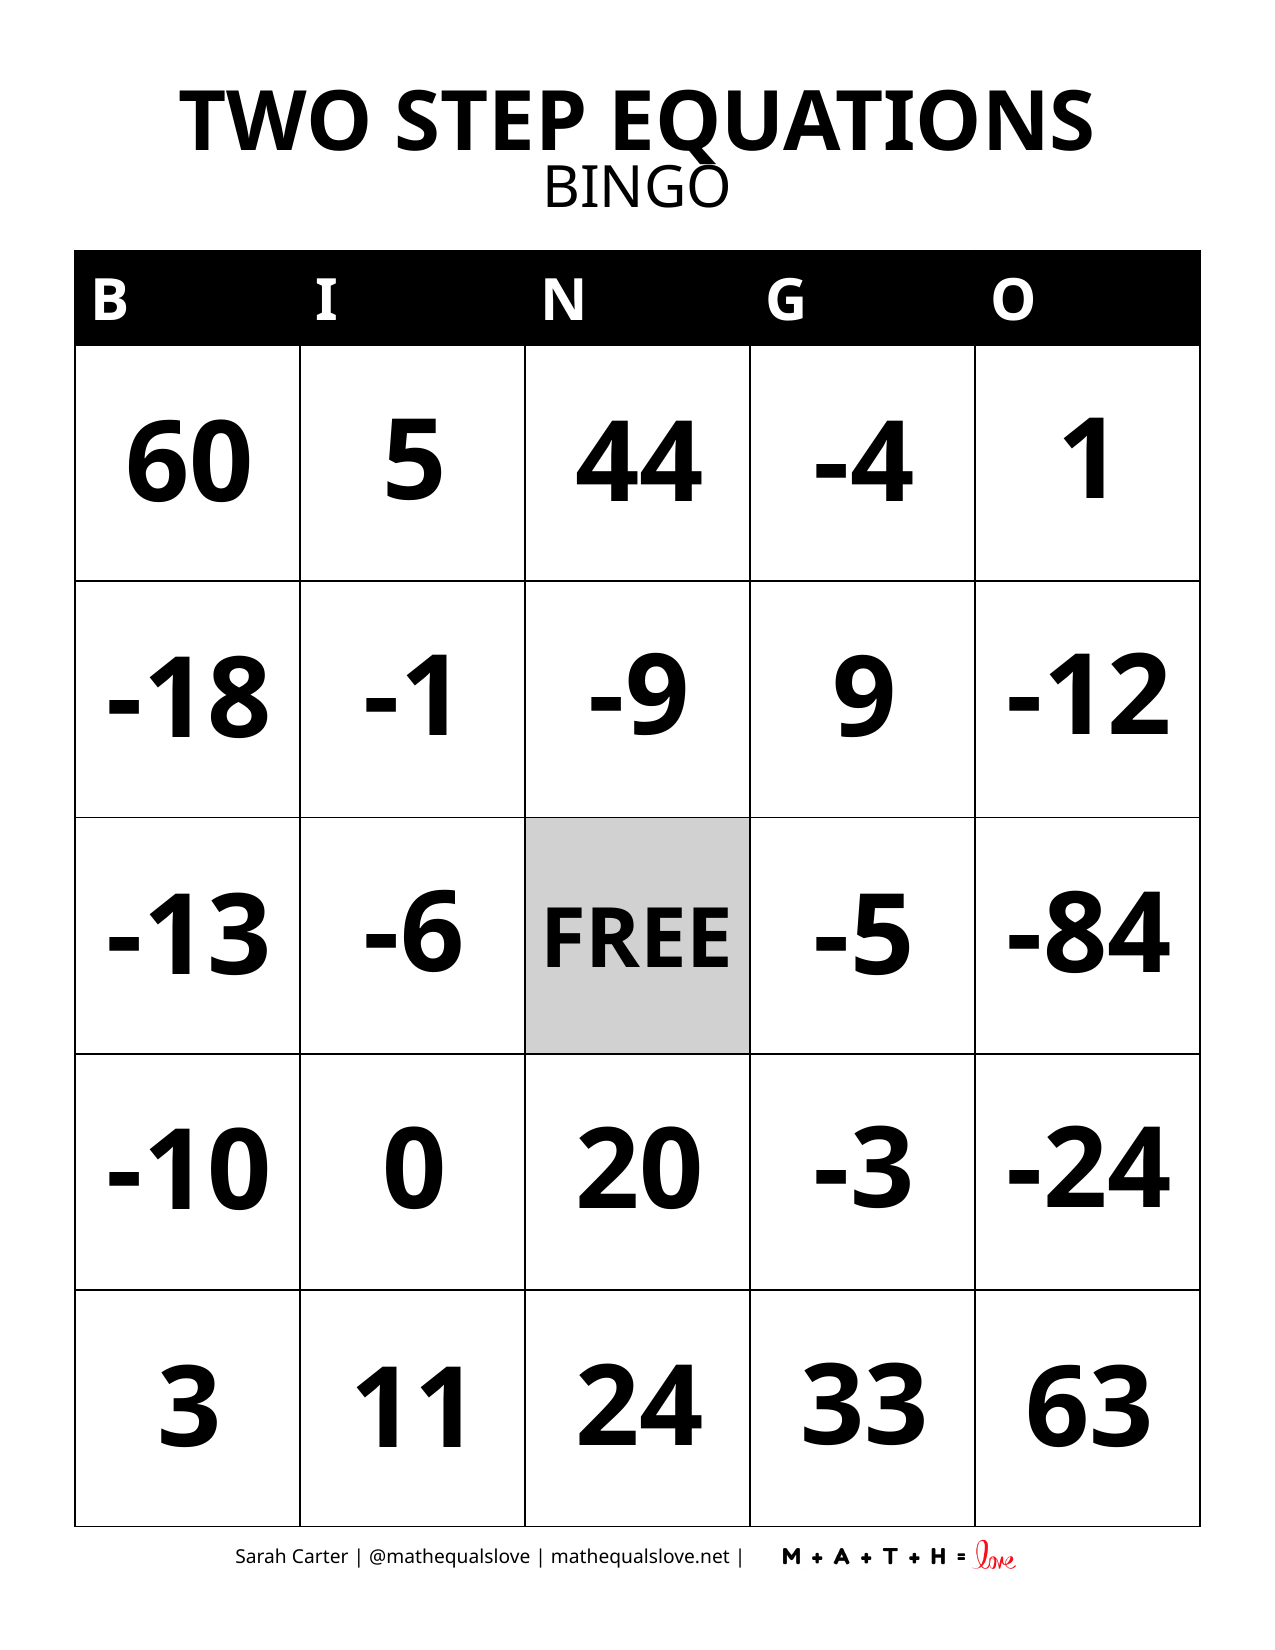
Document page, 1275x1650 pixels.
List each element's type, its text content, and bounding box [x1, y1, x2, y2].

table_cell [751, 818, 974, 906]
text_box -18 [75, 668, 303, 716]
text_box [220, 1535, 1055, 1576]
text_box -3 [750, 1138, 975, 1186]
table_header N [526, 251, 749, 344]
text_box -5 [750, 906, 978, 954]
table_cell [751, 1055, 974, 1138]
text_box 5 [300, 430, 528, 478]
table_cell [526, 1291, 749, 1376]
table_cell [751, 346, 974, 433]
table_cell [76, 716, 299, 817]
table_cell [301, 1187, 524, 1289]
text_box 33 [750, 1375, 978, 1423]
table_cell [976, 952, 1199, 1053]
table_header O [976, 251, 1199, 344]
table_cell [751, 715, 974, 817]
table_cell [976, 713, 1199, 817]
table_cell [76, 1055, 299, 1141]
text_box BINGO [74, 175, 1200, 226]
text_box 9 [750, 667, 978, 715]
text_box 44 [525, 433, 750, 481]
table_cell [976, 818, 1199, 904]
table_cell [301, 1426, 524, 1526]
text_box 1 [975, 429, 1203, 477]
text_box 0 [300, 1139, 528, 1187]
table_cell [976, 1055, 1199, 1138]
text_box -84 [975, 904, 1203, 952]
table_cell [526, 713, 749, 817]
table_header G [751, 251, 974, 344]
text_box 63 [975, 1377, 1203, 1425]
table_cell [751, 481, 974, 580]
table_cell [301, 346, 524, 430]
table_cell [76, 818, 299, 906]
table_cell [301, 478, 524, 580]
table_cell [76, 1291, 299, 1377]
table_cell [976, 1186, 1199, 1289]
text_box 24 [525, 1376, 753, 1424]
text_box -24 [975, 1138, 1203, 1186]
text_box -6 [300, 903, 528, 951]
text_box -12 [975, 665, 1203, 713]
table_cell [76, 480, 299, 580]
table_cell [301, 1291, 524, 1378]
text_box 60 [75, 432, 303, 480]
table_cell [751, 582, 974, 667]
table_cell [976, 1291, 1199, 1377]
table_cell [76, 954, 299, 1053]
table_cell [976, 477, 1199, 580]
text_box TWO STEP EQUATIONS [74, 59, 1200, 175]
table_header B [76, 251, 299, 344]
text_box -1 [300, 666, 528, 714]
table_cell FREE [526, 818, 749, 1053]
table_cell [301, 818, 524, 903]
table_cell [751, 1186, 974, 1289]
table_cell [76, 346, 299, 432]
table_cell [526, 346, 749, 433]
table_cell [976, 346, 1199, 429]
table_header I [301, 251, 524, 344]
table_cell [76, 1189, 299, 1289]
text_box 11 [300, 1378, 528, 1426]
table_cell [976, 582, 1199, 665]
table_cell [751, 1291, 974, 1375]
table_cell [526, 1055, 749, 1140]
table_cell [301, 1055, 524, 1139]
text_box -10 [75, 1141, 303, 1189]
table_cell [976, 1425, 1199, 1526]
table_cell [526, 1188, 749, 1289]
table_cell [76, 582, 299, 668]
table_cell [526, 582, 749, 665]
table_cell [526, 1424, 749, 1526]
table_cell [526, 481, 749, 580]
table_cell [301, 714, 524, 817]
text_box 3 [75, 1377, 303, 1425]
text_box -9 [525, 665, 753, 713]
table_cell [301, 582, 524, 666]
table_cell [301, 951, 524, 1053]
text_box -13 [75, 906, 303, 954]
table_cell [751, 954, 974, 1053]
text_box 20 [525, 1140, 753, 1188]
table_cell [76, 1425, 299, 1526]
text_box -4 [750, 433, 978, 481]
table_cell [751, 1423, 974, 1526]
